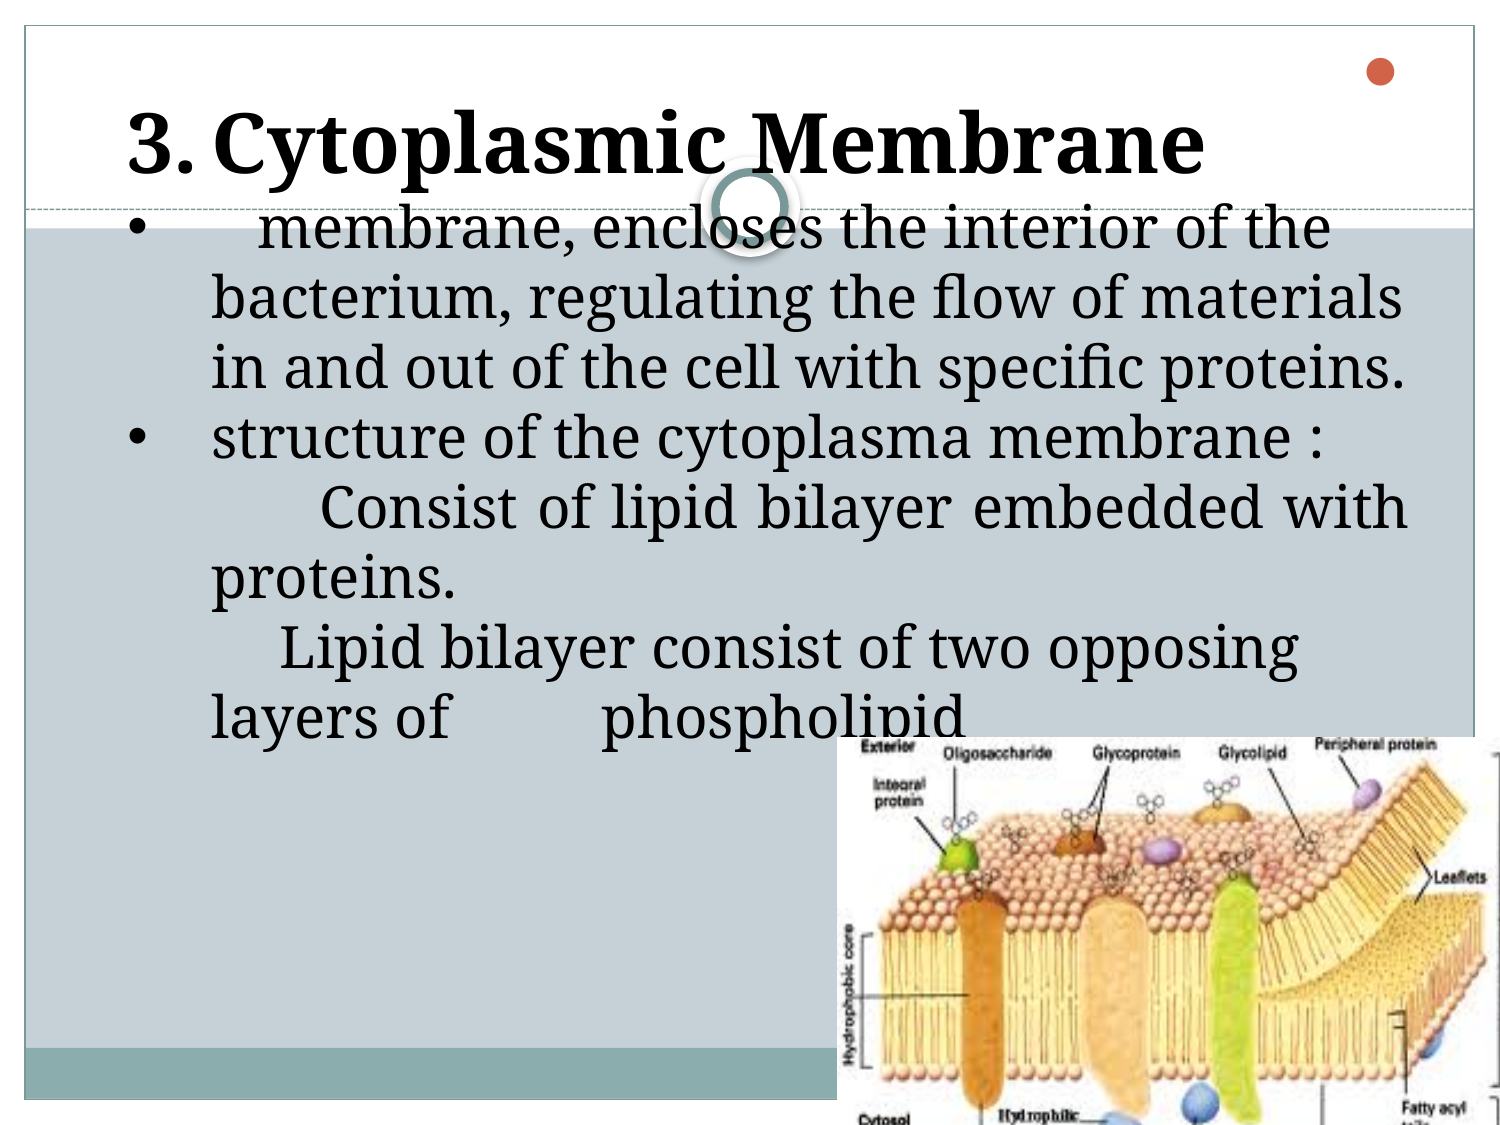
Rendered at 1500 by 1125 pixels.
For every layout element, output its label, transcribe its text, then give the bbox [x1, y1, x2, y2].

list [75, 37, 830, 1005]
picture [837, 737, 1500, 1125]
text_box Cytoplasmic Membrane membrane, encloses the interior of the bacterium, regulating the flow of materials in and out of the cell with specific proteins. structure of the cytoplasma membrane : Consist of lipid bilayer embedded with proteins. Lipid bilayer consist of two opposing layers of phospholipid [112, 37, 1425, 758]
